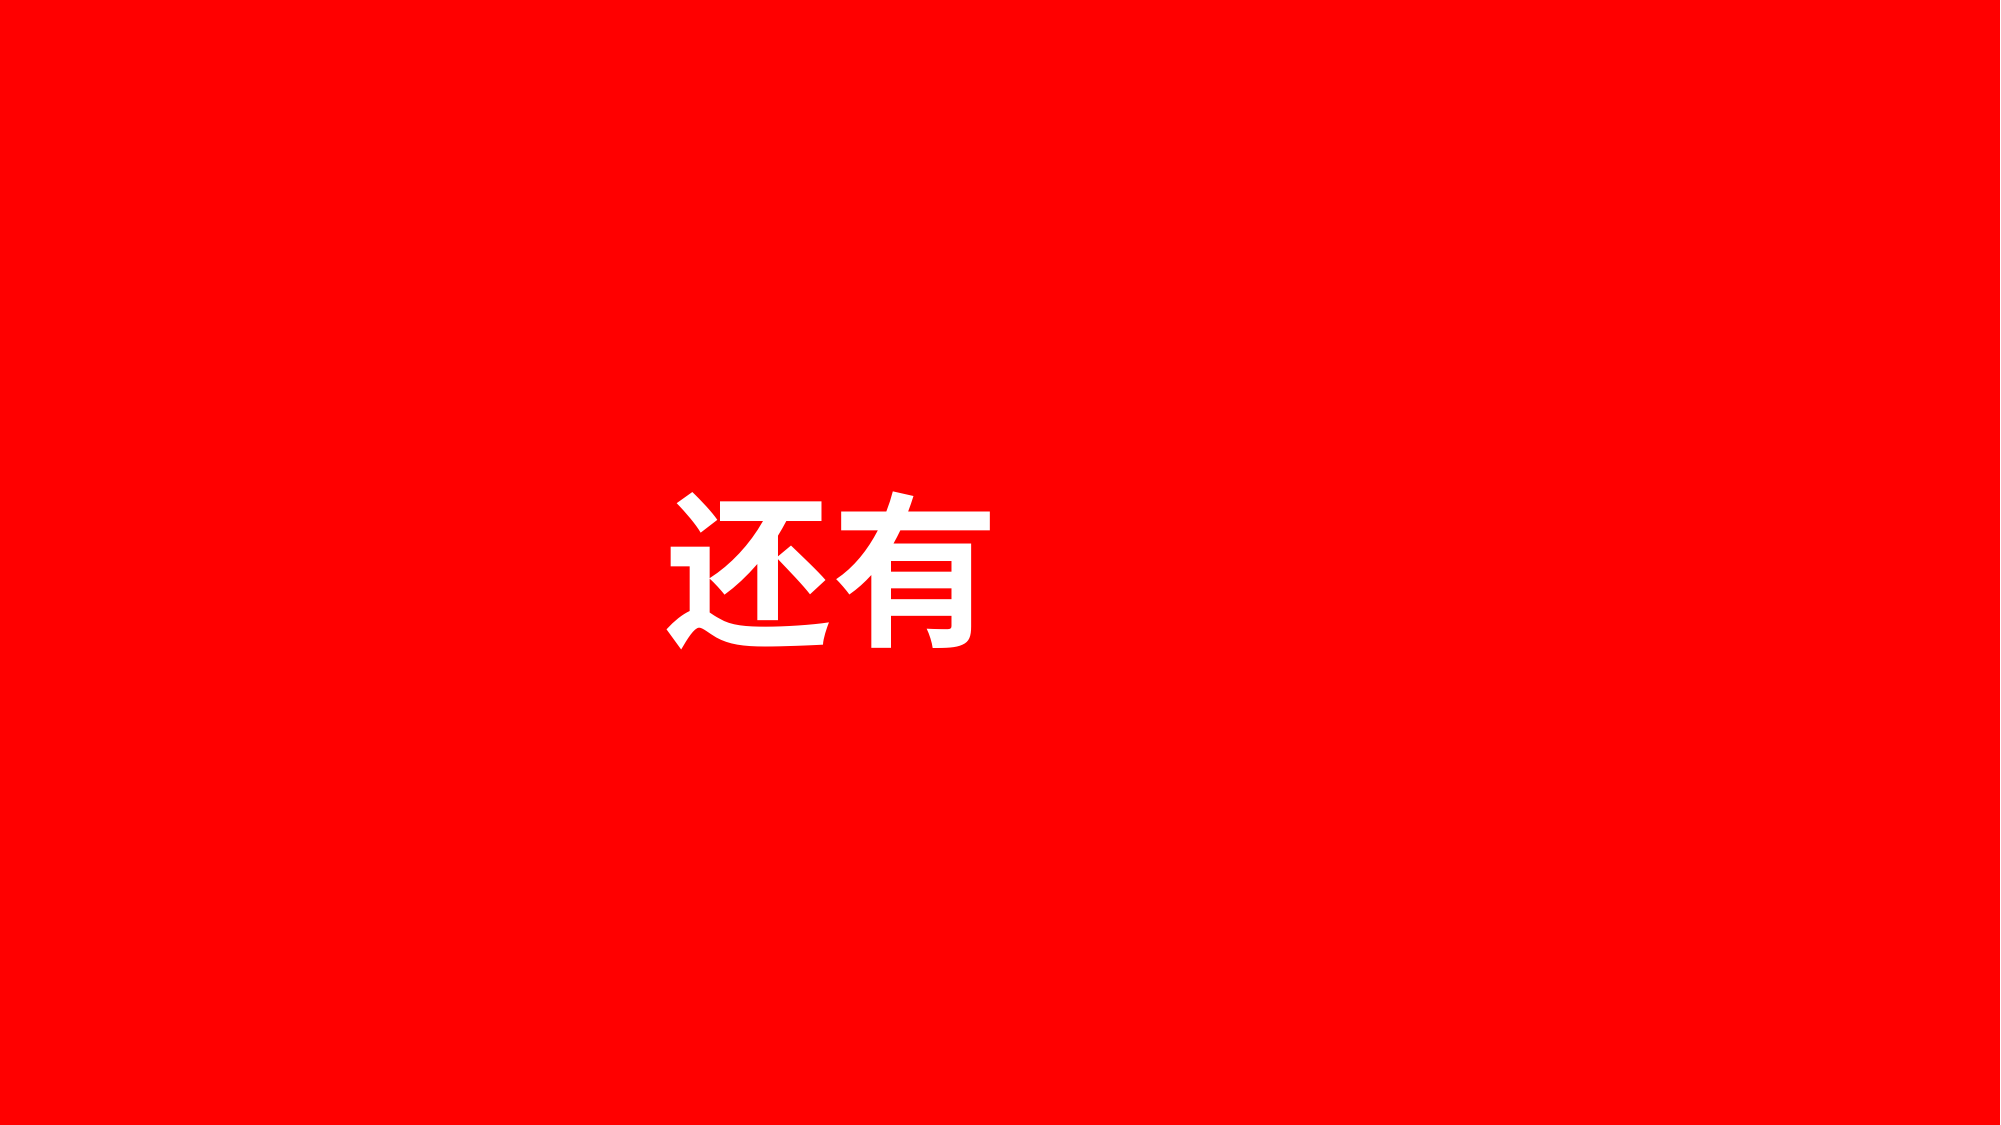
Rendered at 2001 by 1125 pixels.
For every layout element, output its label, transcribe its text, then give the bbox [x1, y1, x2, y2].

text_box 还有 [651, 459, 1568, 675]
